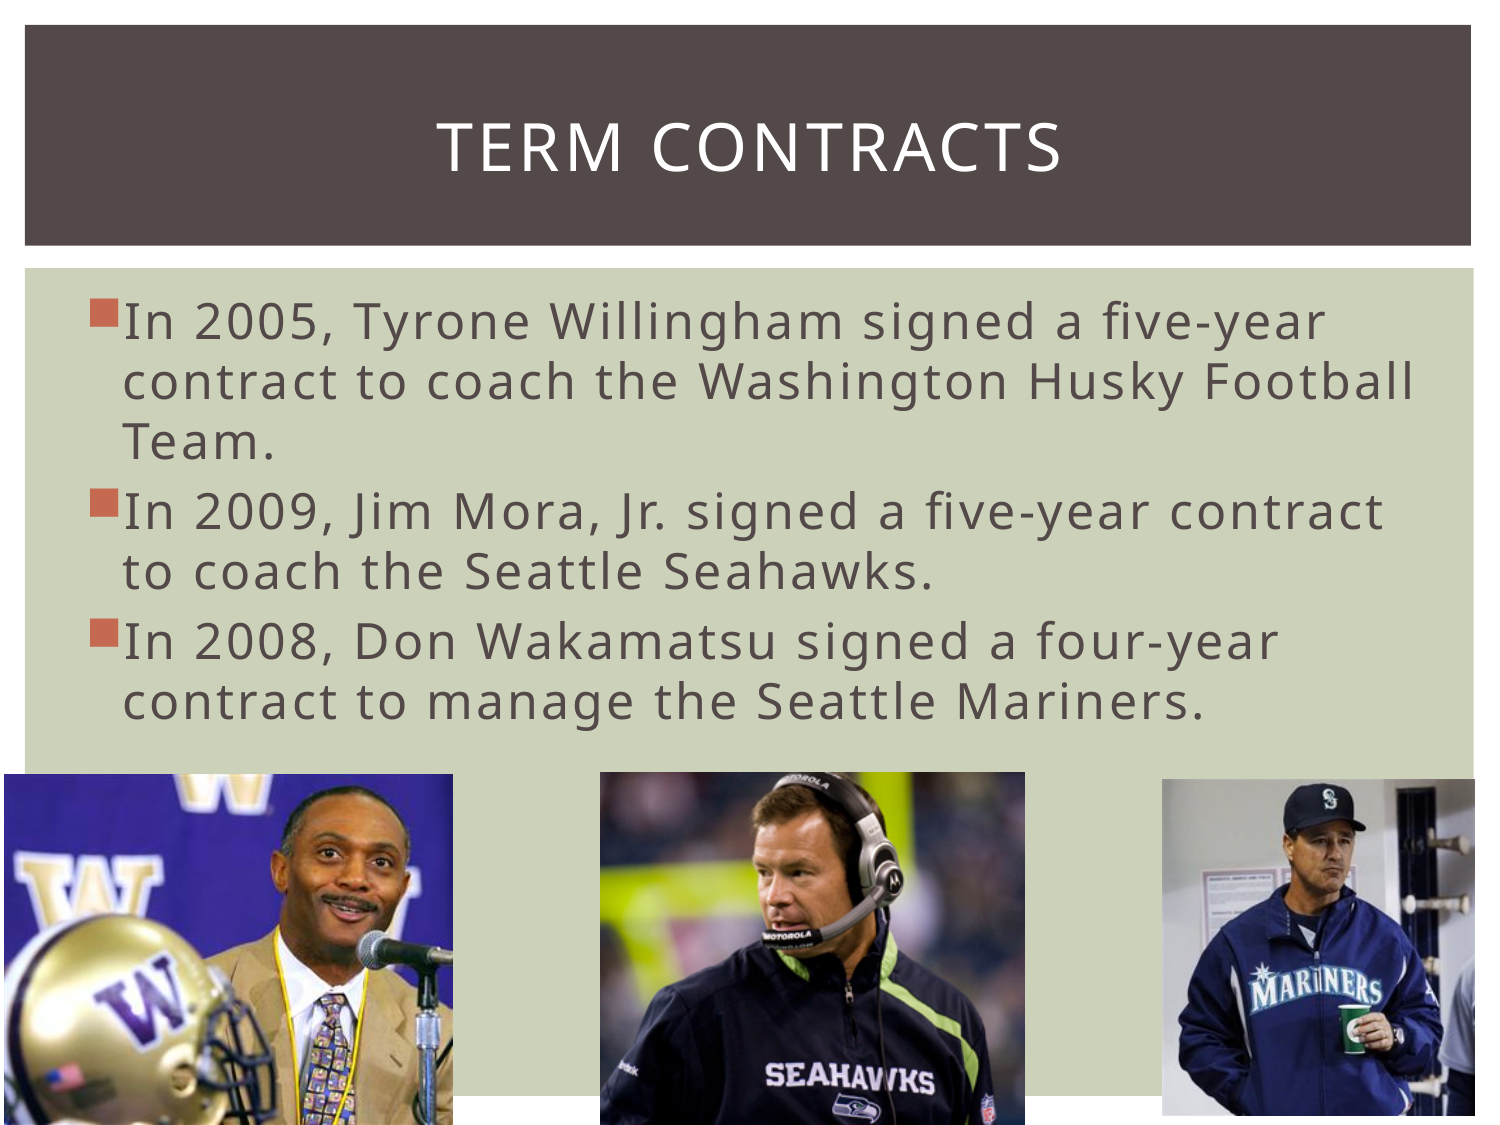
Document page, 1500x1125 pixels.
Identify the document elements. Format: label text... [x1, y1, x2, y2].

list In 2005, Tyrone Willingham signed a five-year contract to coach the Washington Husky Football Team. In 2009, Jim Mora, Jr. signed a five-year contract to coach the Seattle Seahawks. In 2008, Don Wakamatsu signed a four-year contract to manage the Seattle Mariners. [62, 281, 1442, 1005]
picture [1162, 779, 1476, 1116]
title Term contracts [62, 58, 1438, 232]
picture [599, 772, 1026, 1125]
picture [3, 774, 454, 1125]
